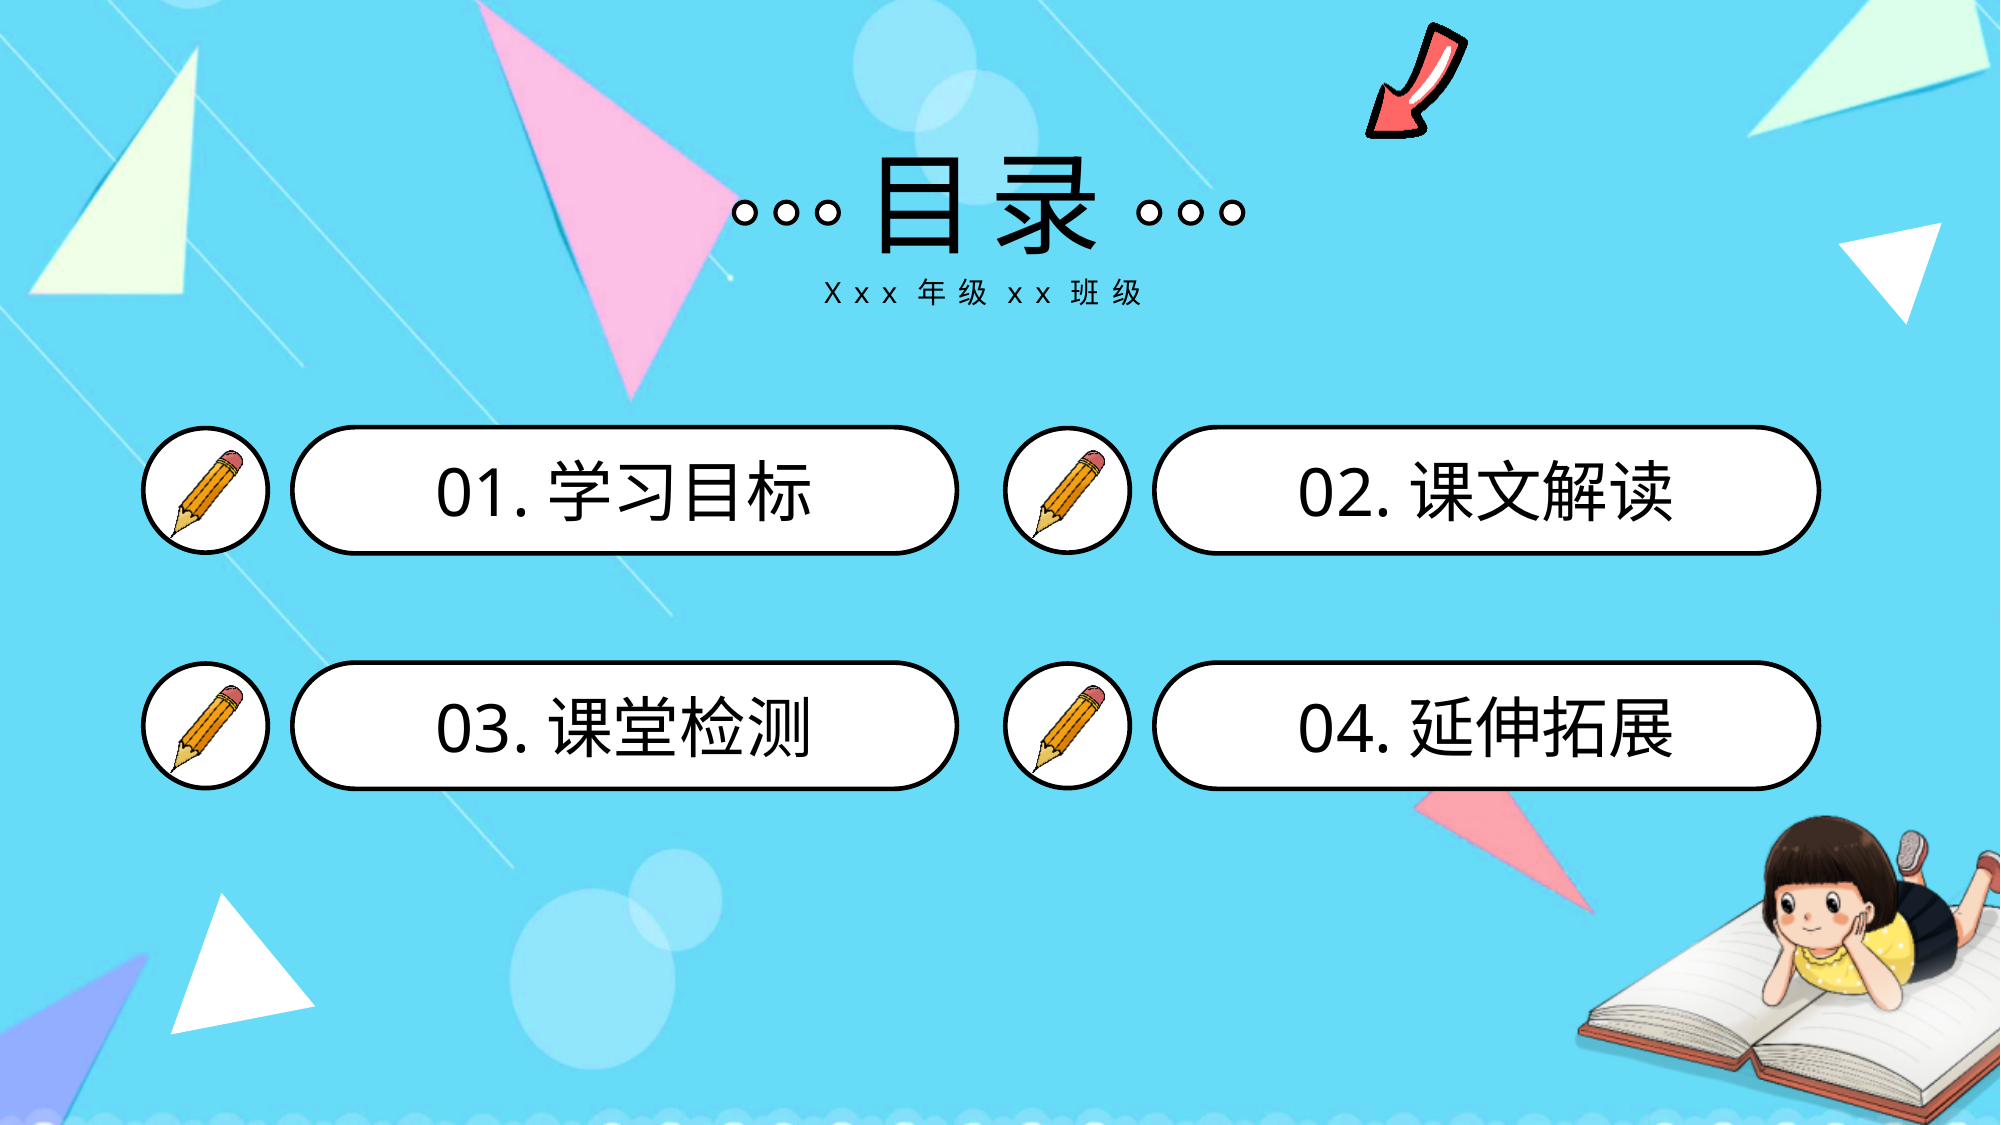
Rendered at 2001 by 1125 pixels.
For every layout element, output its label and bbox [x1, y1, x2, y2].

picture [0, 0, 2000, 1125]
text_box [1005, 426, 1820, 554]
text_box [143, 426, 958, 554]
text_box [143, 662, 958, 790]
text_box [1005, 662, 1820, 790]
text_box [733, 201, 1244, 224]
